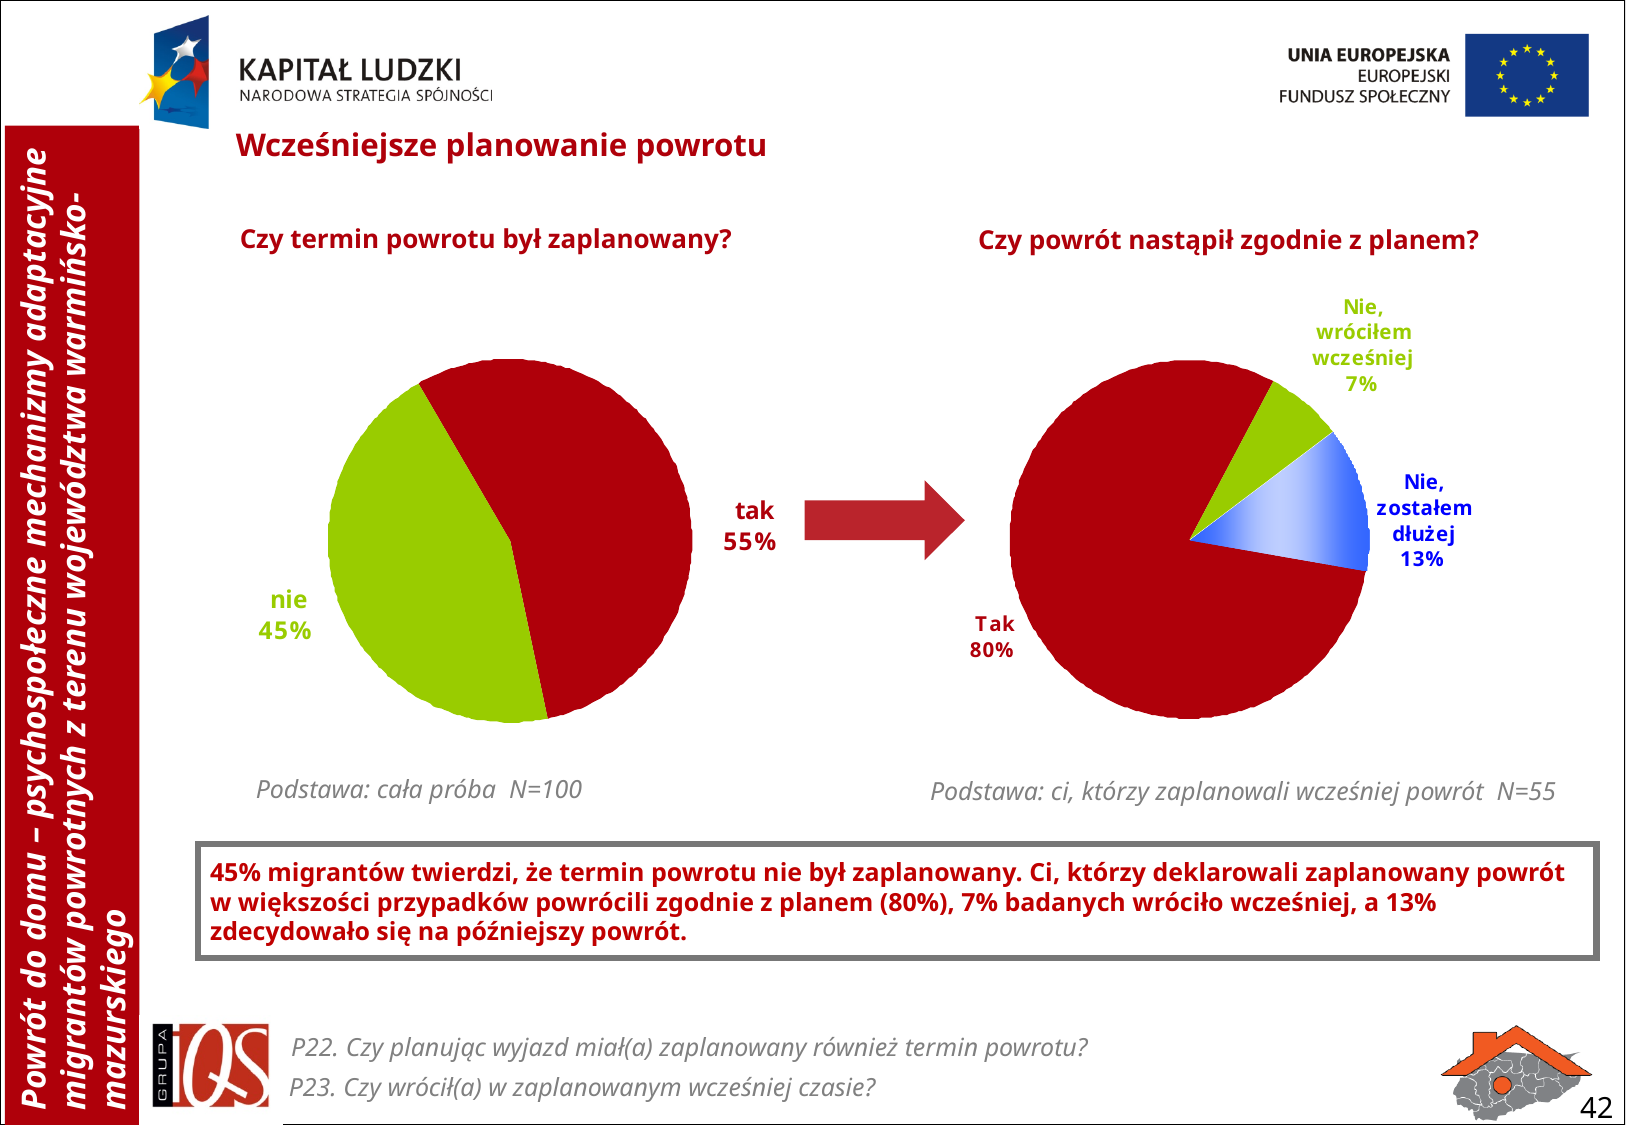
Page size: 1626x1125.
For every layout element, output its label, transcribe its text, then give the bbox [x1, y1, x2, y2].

picture [139, 1015, 283, 1125]
text_box Podstawa: cała próba N=100 [249, 773, 718, 804]
text_box 45% migrantów twierdzi, że termin powrotu nie był zaplanowany. Ci, którzy deklarowali zaplanowany powrót w większości przypadków powrócili zgodnie z planem (80%), 7% badanych wróciło wcześniej, a 13% zdecydowało się na późniejszy powrót. [198, 844, 1597, 958]
picture [1250, 7, 1617, 143]
text_box Podstawa: ci, którzy zaplanowali wcześniej powrót N=55 [924, 774, 1610, 805]
text_box Czy powrót nastąpił zgodnie z planem? [972, 223, 1486, 255]
text_box P23. Czy wrócił(a) w zaplanowanym wcześniej czasie? [282, 1071, 1385, 1102]
picture [1438, 1023, 1594, 1082]
slide_number 42 [1249, 1082, 1625, 1125]
text_box Wcześniejsze planowanie powrotu [230, 125, 783, 163]
picture [139, 15, 492, 129]
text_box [828, 264, 1534, 740]
text_box Czy termin powrotu był zaplanowany? [233, 222, 745, 254]
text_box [79, 264, 828, 740]
text_box P22. Czy planując wyjazd miał(a) zaplanowany również termin powrotu? [285, 1031, 1387, 1062]
